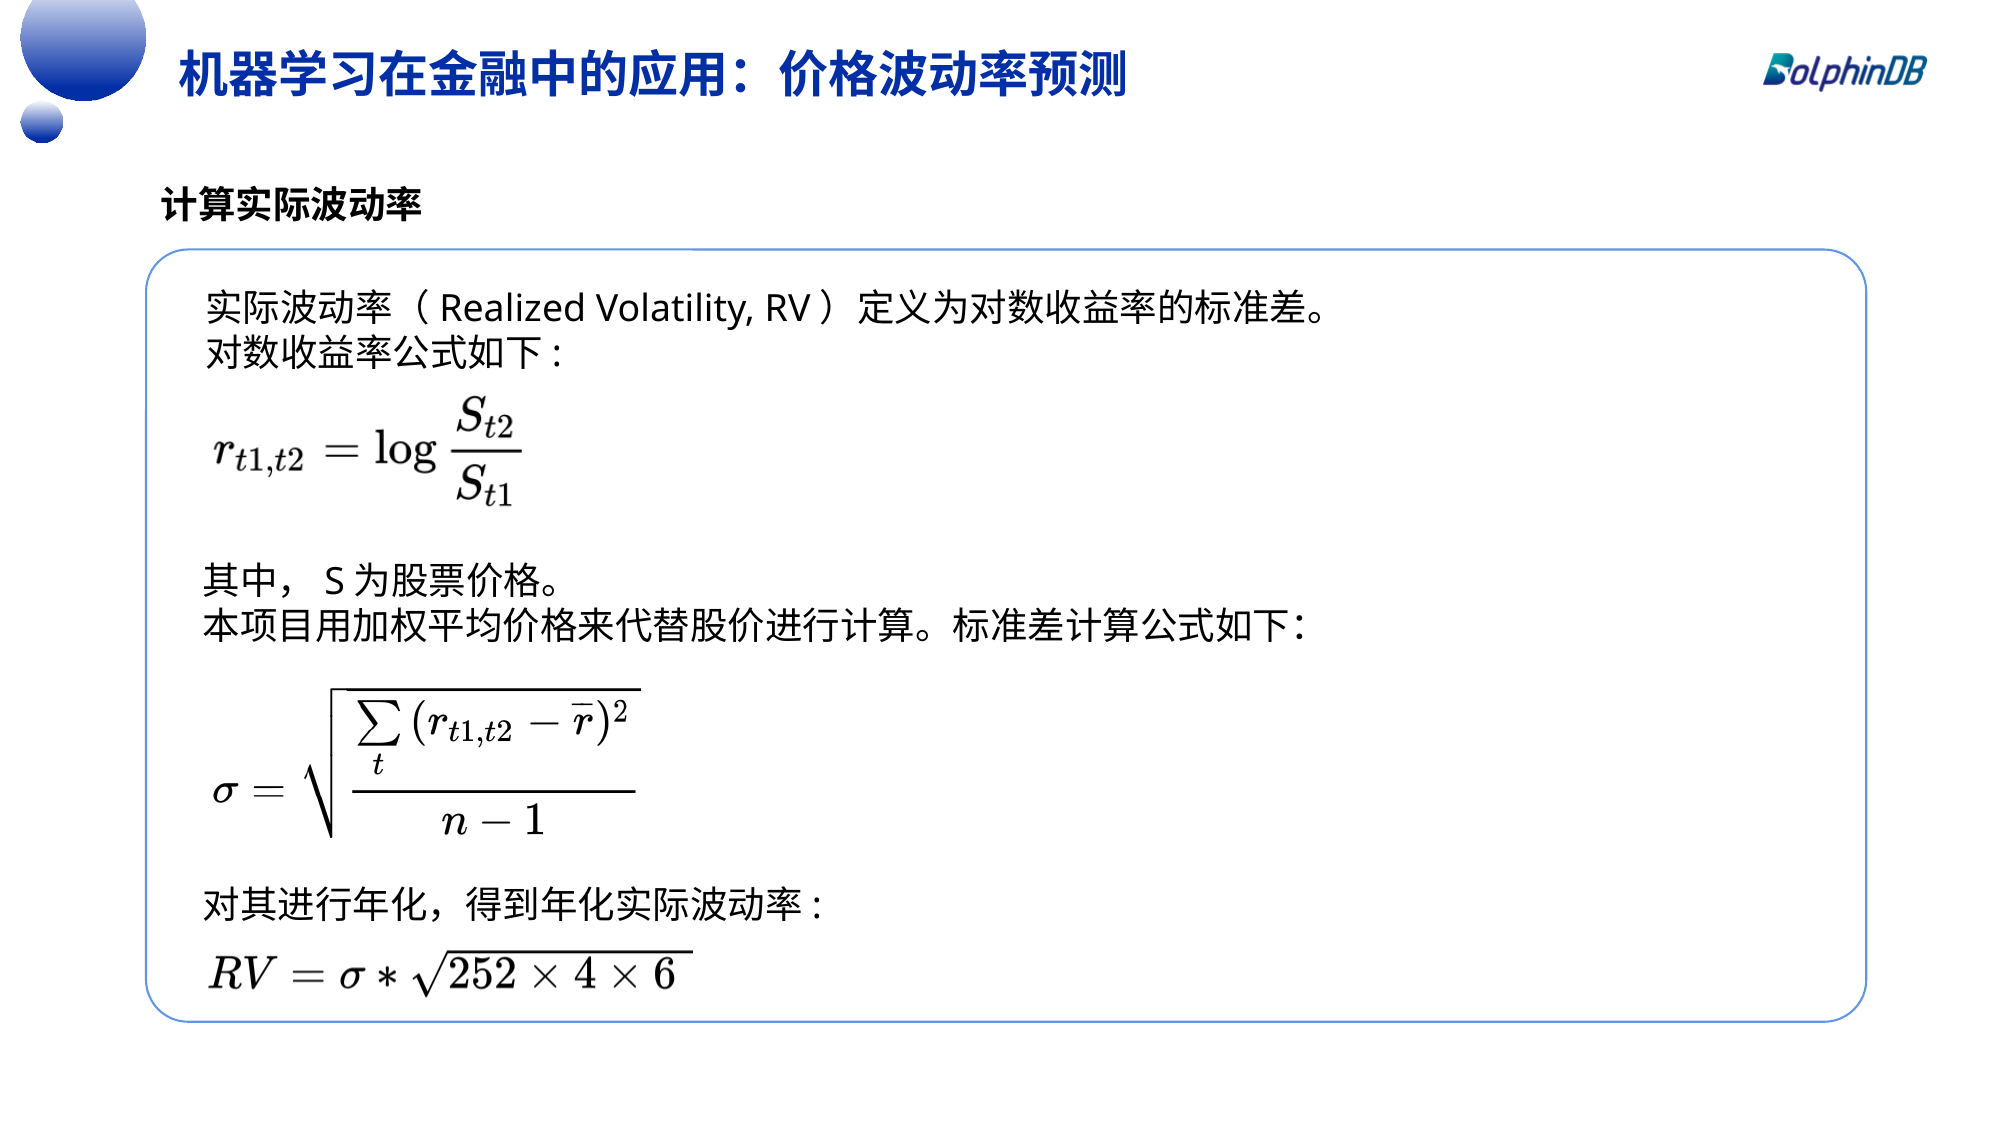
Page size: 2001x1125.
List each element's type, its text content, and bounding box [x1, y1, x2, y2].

text_box 计算实际波动率 [145, 173, 635, 230]
picture [202, 370, 549, 523]
text_box 机器学习在金融中的应用：价格波动率预测 [163, 35, 1545, 110]
picture [202, 921, 693, 1028]
text_box [19, 0, 147, 102]
text_box [19, 99, 64, 144]
picture [1755, 47, 1929, 93]
text_box [144, 248, 1868, 1023]
picture [202, 663, 677, 864]
